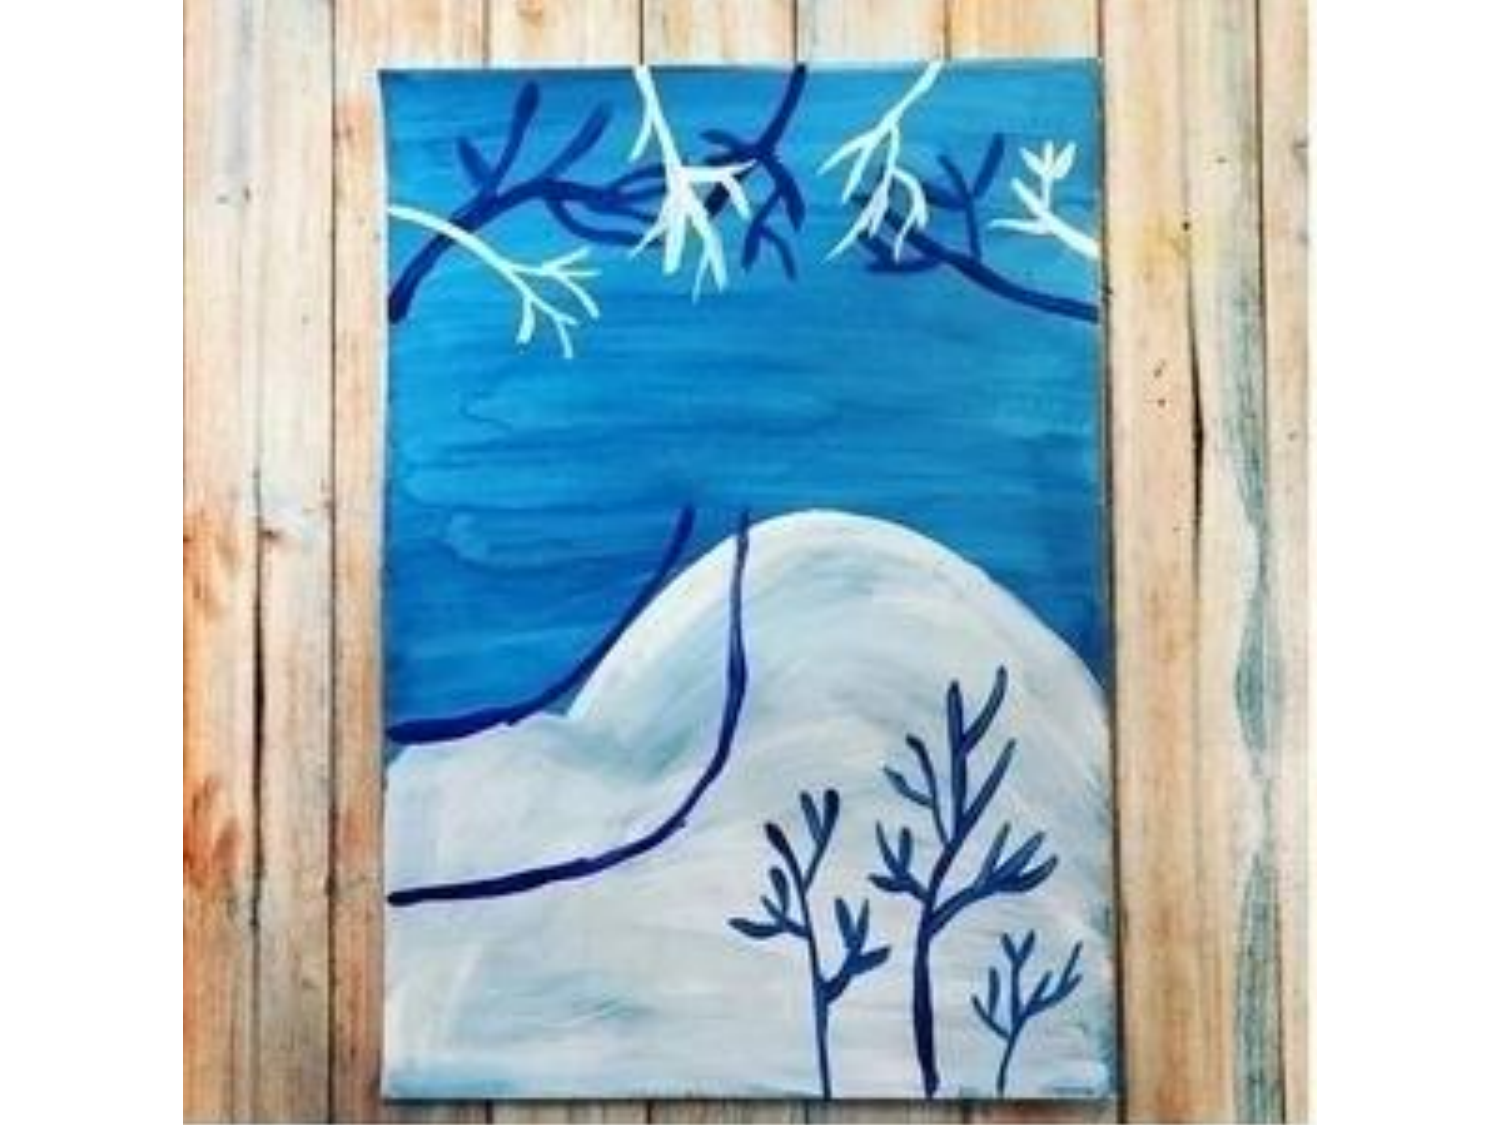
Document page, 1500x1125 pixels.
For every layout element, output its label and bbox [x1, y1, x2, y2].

picture [182, 0, 1318, 1125]
